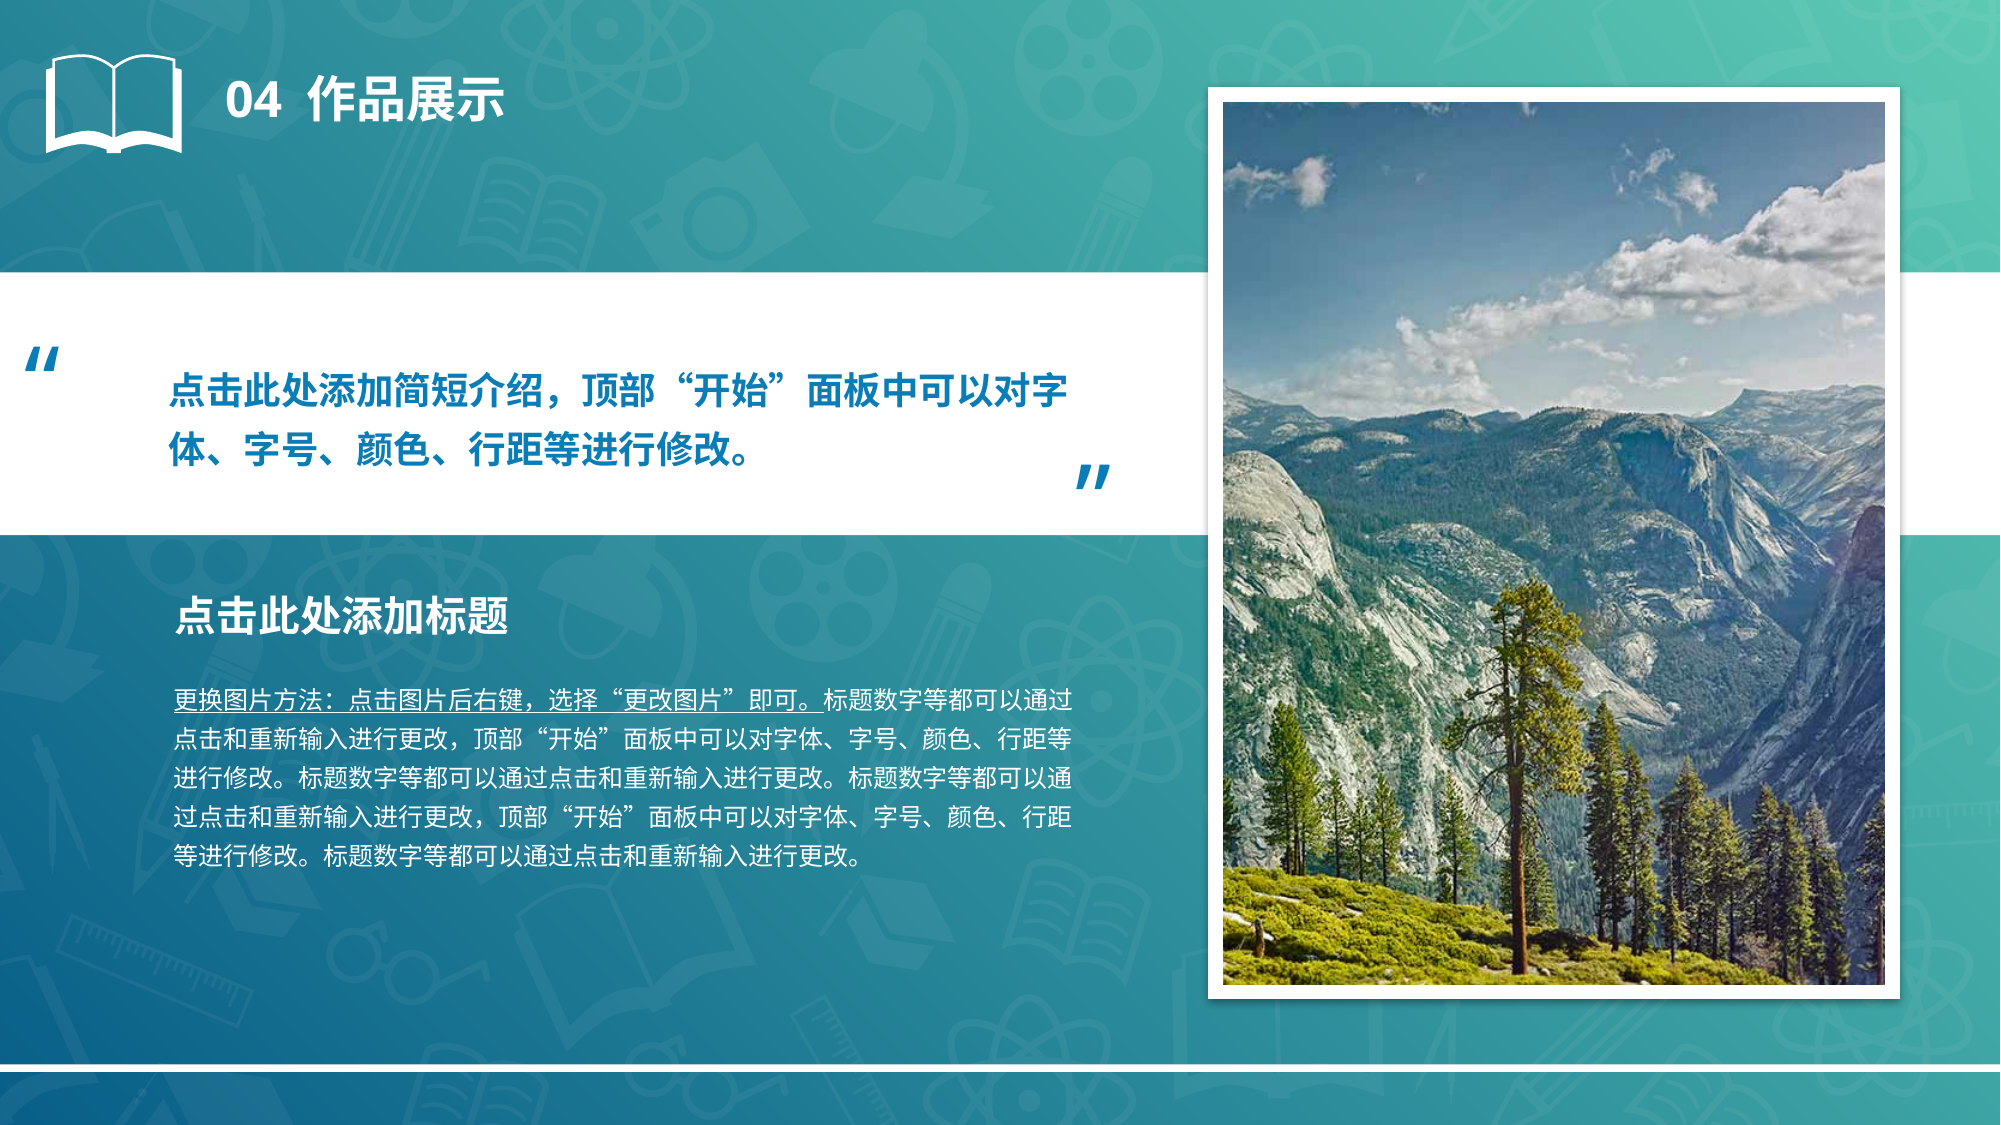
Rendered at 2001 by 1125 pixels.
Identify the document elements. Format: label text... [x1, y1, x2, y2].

text_box 点击此处添加简短介绍，顶部“开始”面板中可以对字体、字号、颜色、行距等进行修改。 [153, 346, 1110, 478]
list 04 作品展示 [209, 41, 1081, 162]
text_box 更换图片方法：点击图片后右键，选择“更改图片”即可。标题数字等都可以通过点击和重新输入进行更改，顶部“开始”面板中可以对字体、字号、颜色、行距等进行修改。标题数字等都可以通过点击和重新输入进行更改。标题数字等都可以通过点击和重新输入进行更改，顶部“开始”面板中可以对字体、字号、颜色、行距等进行修改。标题数字等都可以通过点击和重新输入进行更改。 [158, 668, 1110, 878]
text_box 点击此处添加标题 [160, 582, 525, 648]
text_box “ [10, 275, 159, 446]
text_box ” [1061, 393, 1210, 564]
picture [1222, 101, 1886, 985]
